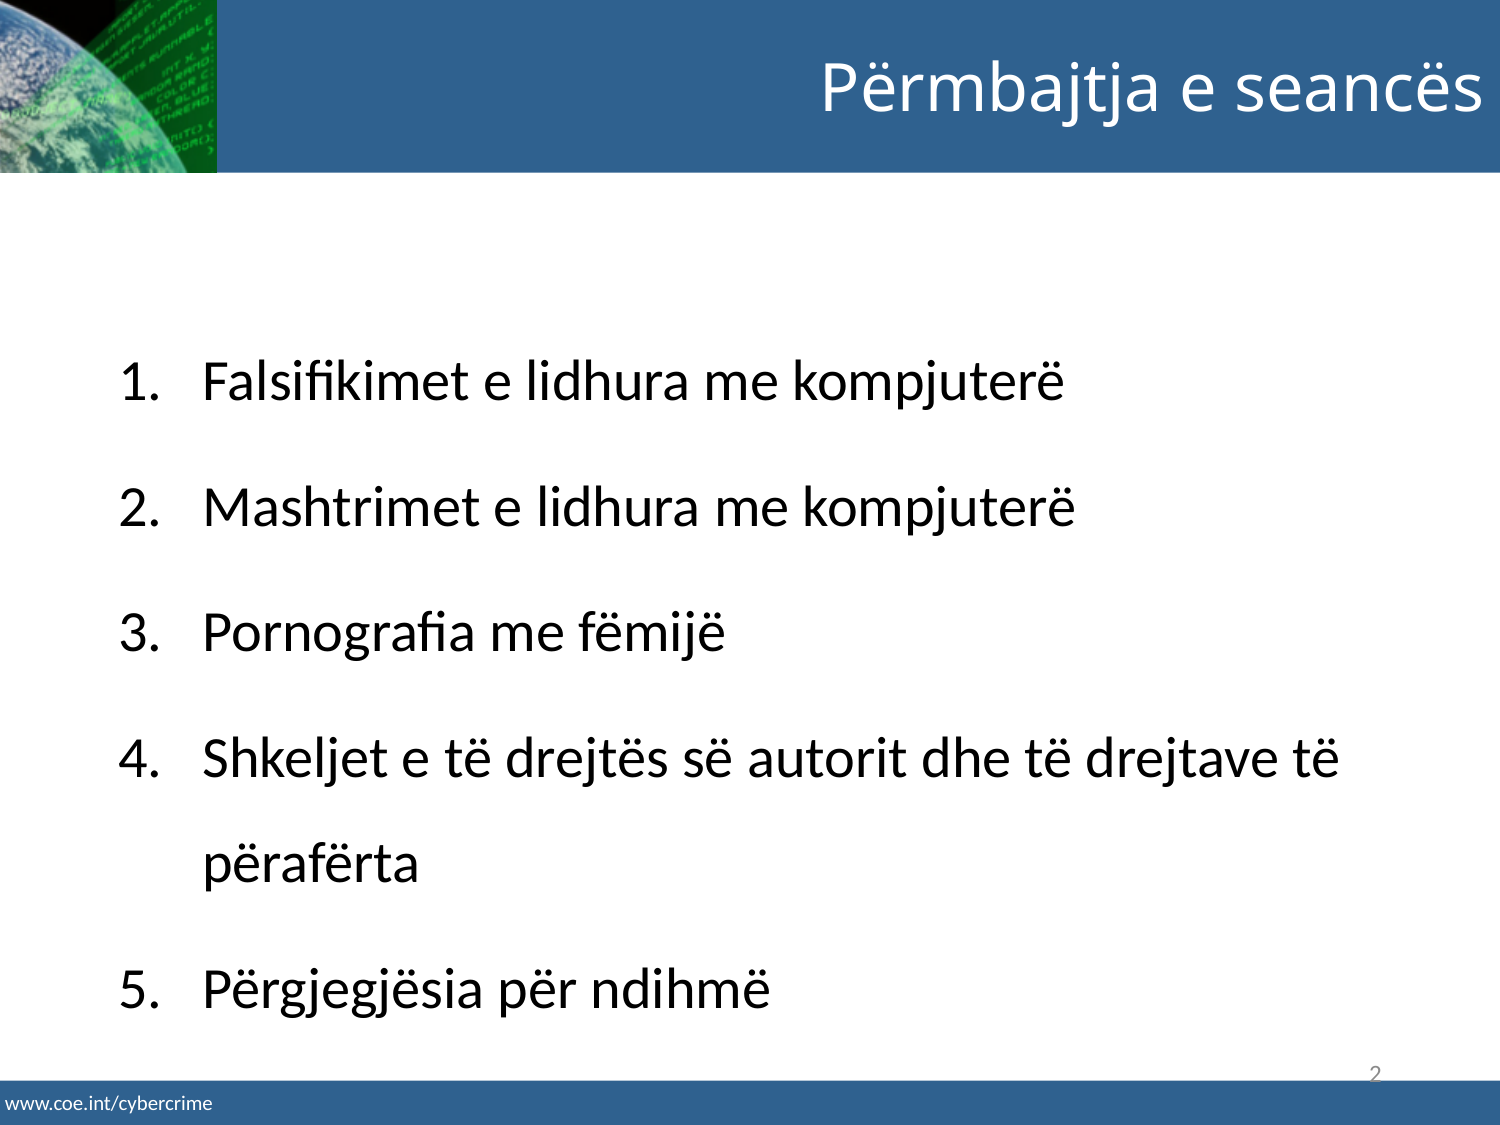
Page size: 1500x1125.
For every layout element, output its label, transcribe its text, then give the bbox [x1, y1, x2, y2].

picture [0, 0, 217, 173]
list Falsifikimet e lidhura me kompjuterë Mashtrimet e lidhura me kompjuterë Pornografia me fëmijë Shkeljet e të drejtës së autorit dhe të drejtave të përafërta Përgjegjësia për ndihmë [103, 299, 1397, 1014]
slide_number 2 [1059, 1042, 1397, 1103]
list Përmbajtja e seancës [421, 0, 1500, 172]
